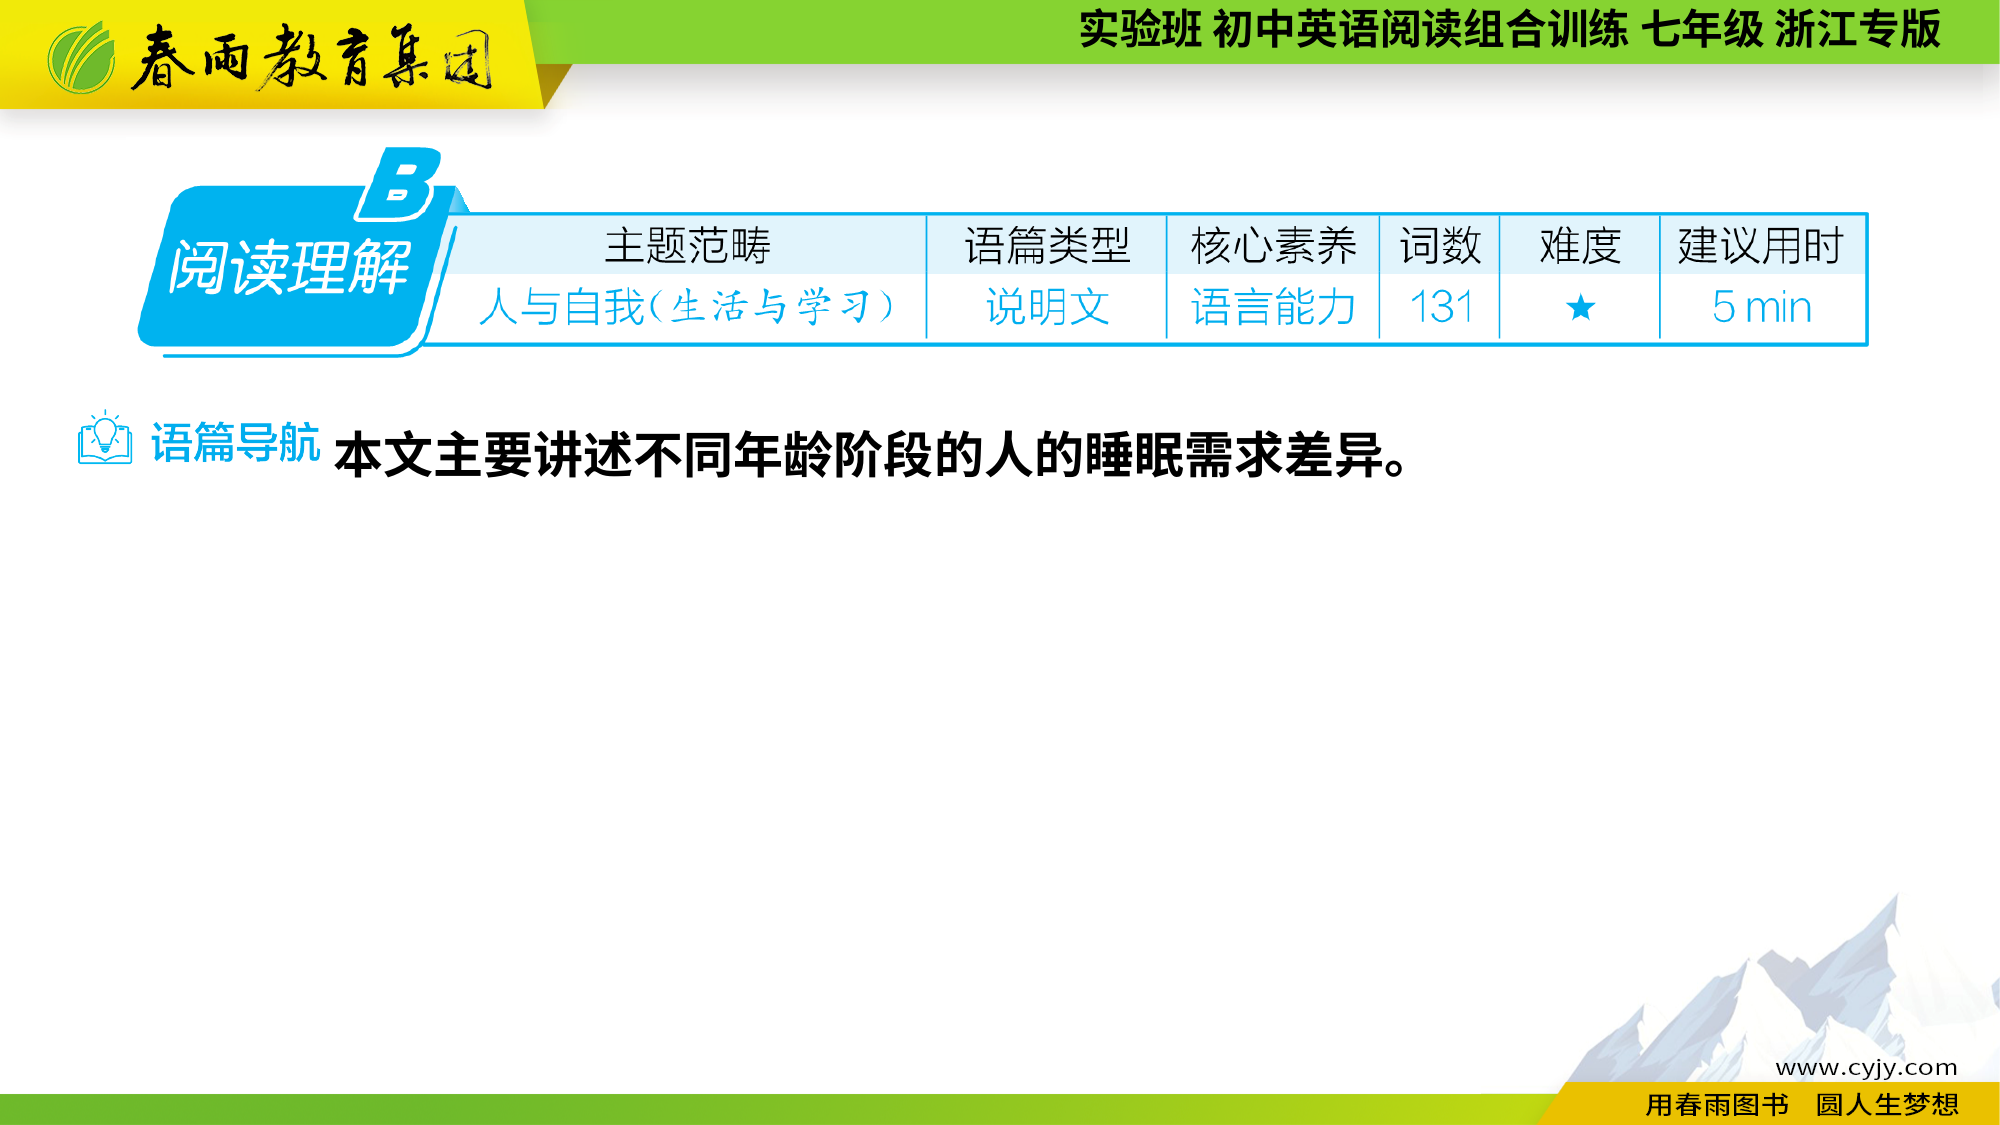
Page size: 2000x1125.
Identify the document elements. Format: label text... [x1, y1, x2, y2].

picture [0, 0, 2000, 1125]
list 本文主要讲述不同年龄阶段的人的睡眠需求差异。 [59, 385, 1944, 481]
